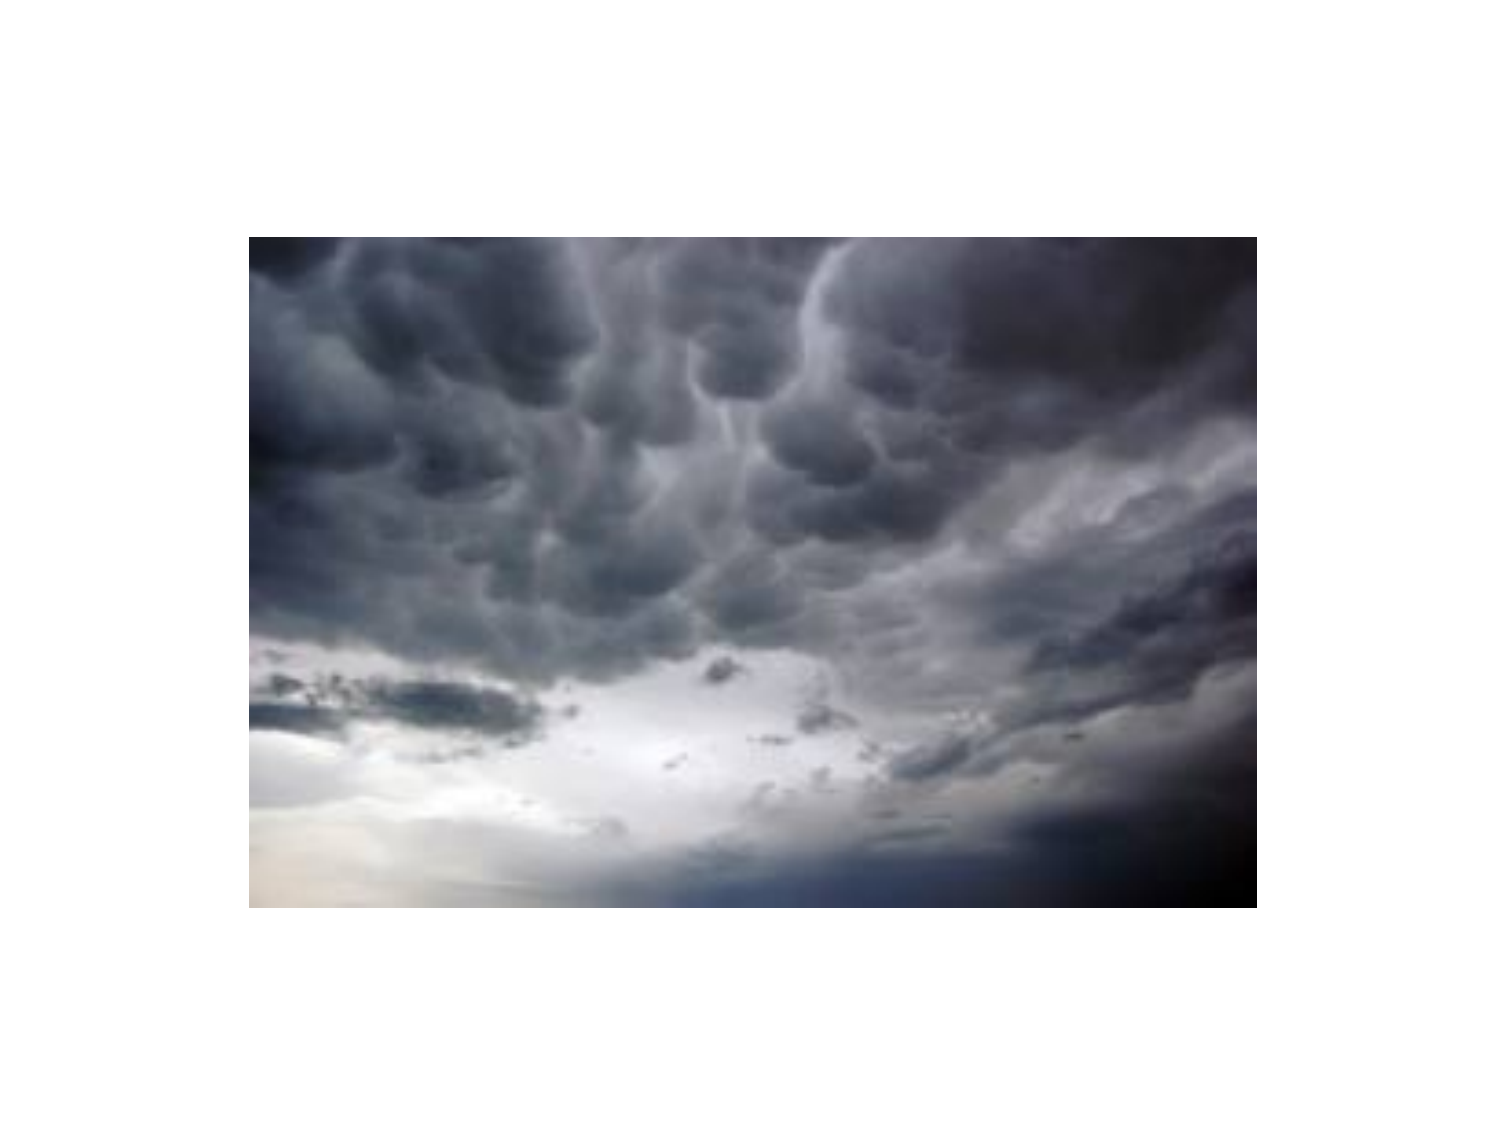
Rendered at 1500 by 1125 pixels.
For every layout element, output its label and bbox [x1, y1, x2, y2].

picture [249, 237, 1257, 908]
